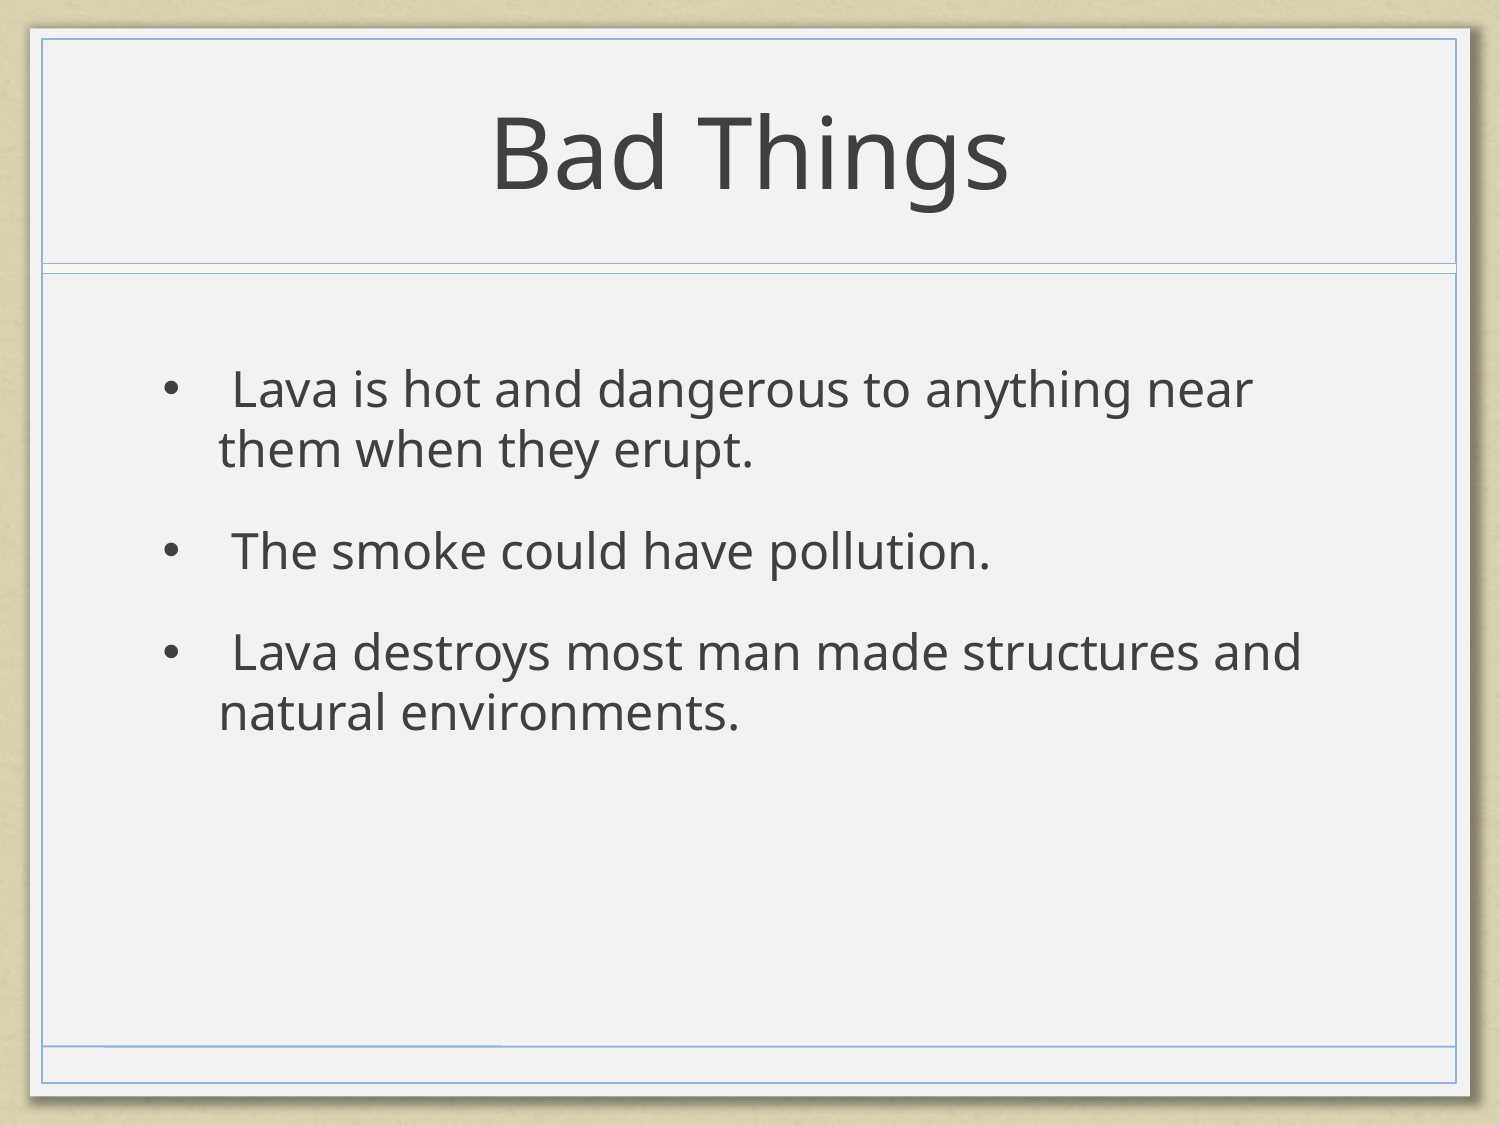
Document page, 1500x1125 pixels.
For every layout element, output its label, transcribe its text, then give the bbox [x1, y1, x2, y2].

list Lava is hot and dangerous to anything near them when they erupt. The smoke could have pollution. Lava destroys most man made structures and natural environments. [147, 350, 1353, 995]
title Bad Things [147, 40, 1353, 260]
